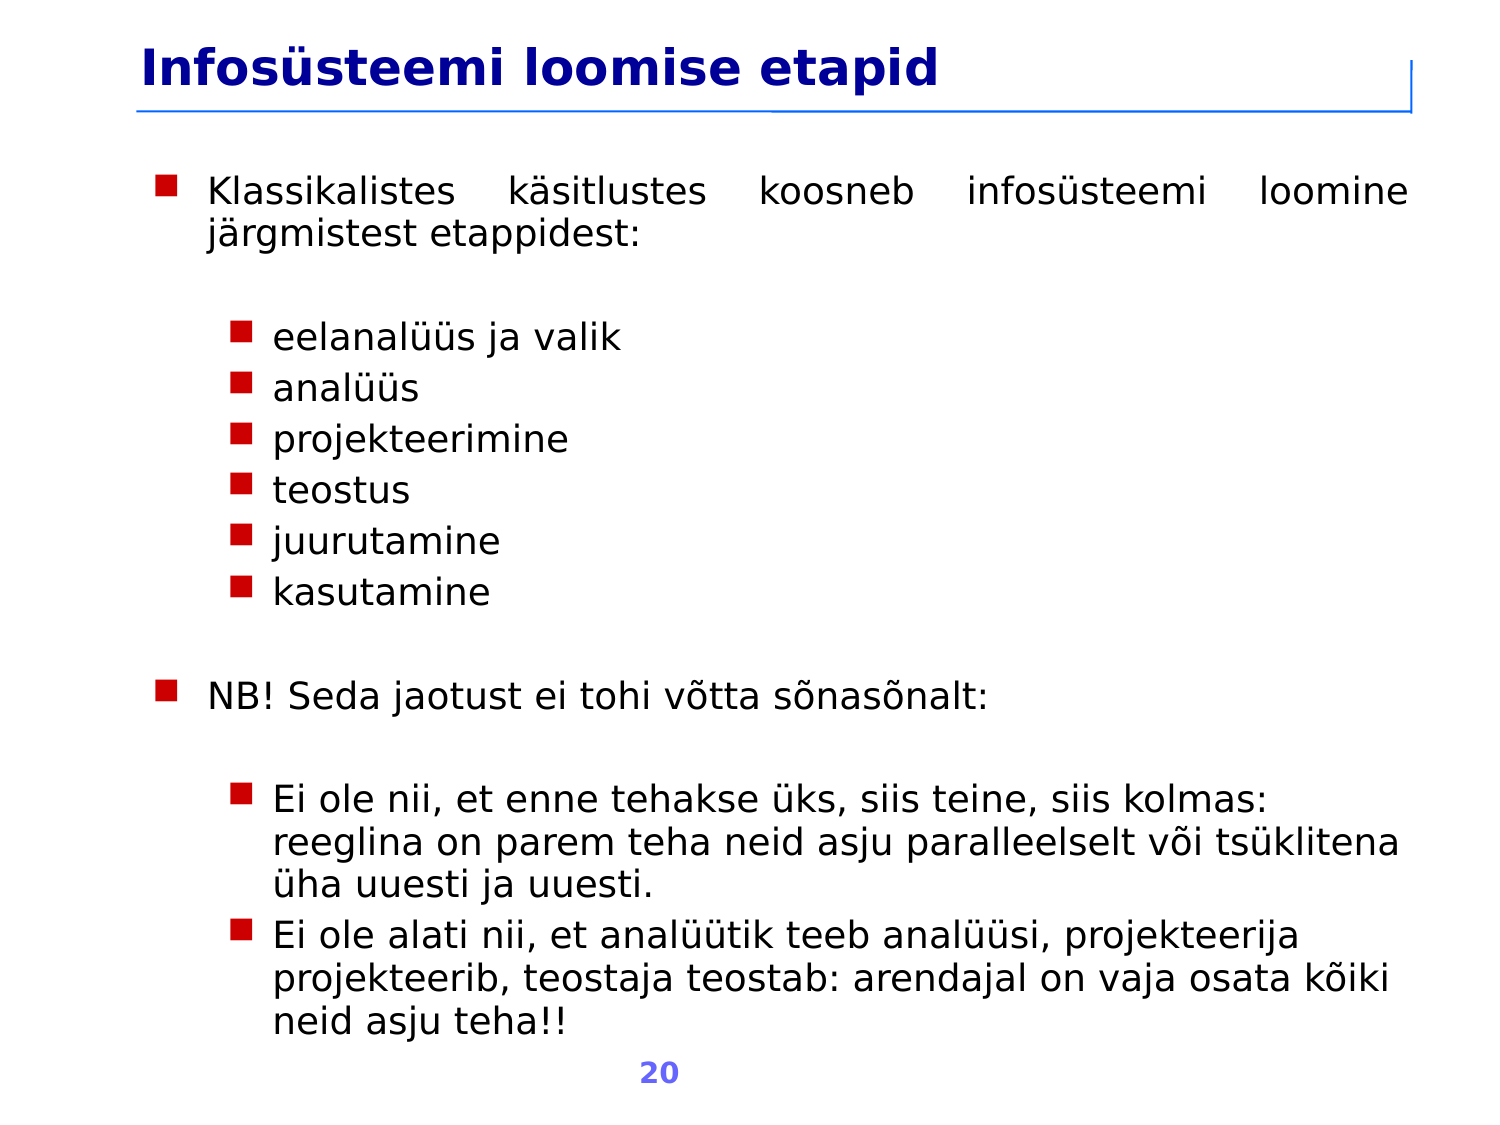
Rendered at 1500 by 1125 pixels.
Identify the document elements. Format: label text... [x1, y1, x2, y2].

text_box Infosüsteemi loomise etapid [124, 0, 1400, 138]
text_box Klassikalistes käsitlustes koosneb infosüsteemi loomine järgmistest etappidest: eelanalüüs ja valik analüüs projekteerimine teostus juurutamine kasutamine NB! Seda jaotust ei tohi võtta sõnasõnalt: Ei ole nii, et enne tehakse üks, siis teine, siis kolmas: reeglina on parem teha neid asju paralleelselt või tsüklitena üha uuesti ja uuesti. Ei ole alati nii, et analüütik teeb analüüsi, projekteerija projekteerib, teostaja teostab: arendajal on vaja osata kõiki neid asju teha!! [137, 162, 1425, 1068]
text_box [137, 61, 1412, 113]
